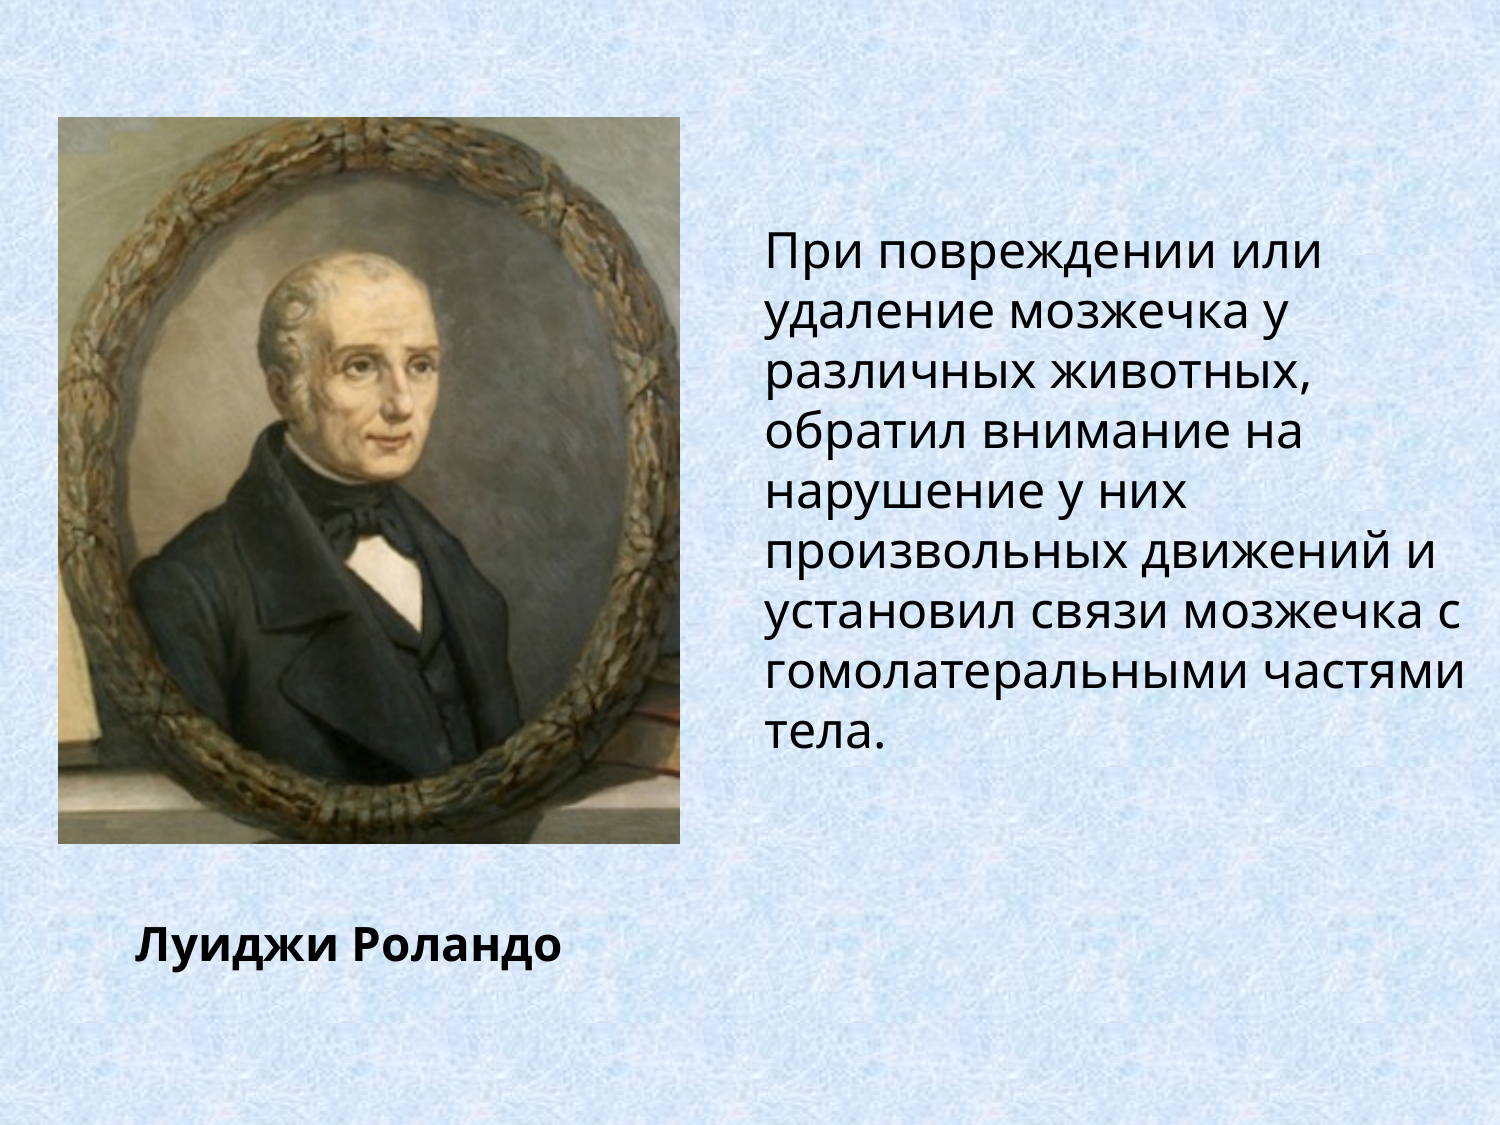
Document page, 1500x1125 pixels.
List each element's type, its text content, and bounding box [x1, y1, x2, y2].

list Луиджи Роландо [93, 878, 645, 985]
picture [0, 0, 1500, 1125]
text_box При повреждении или удаление мозжечка у различных животных, обратил внимание на нарушение у них произвольных движений и установил связи мозжечка с гомолатеральными частями тела. [749, 210, 1500, 766]
